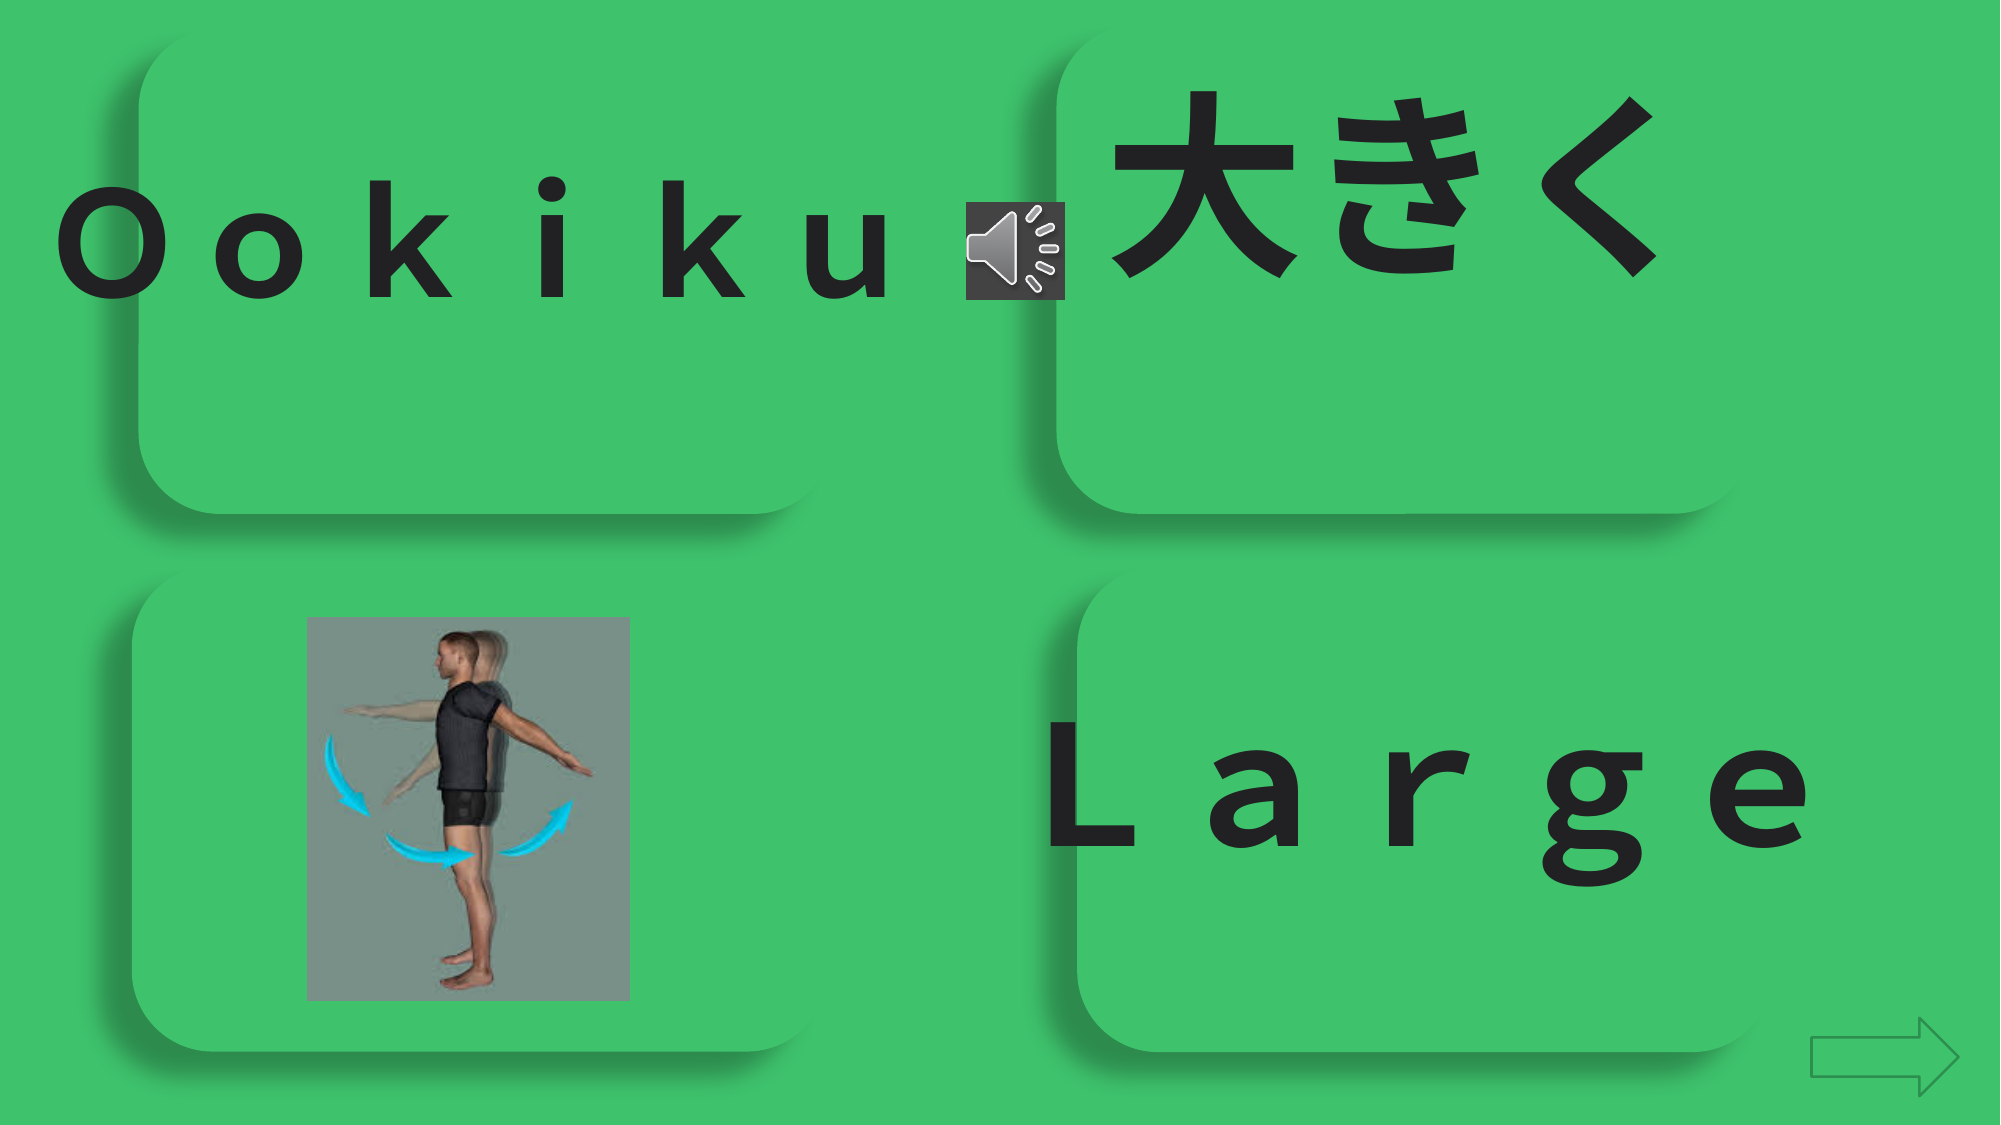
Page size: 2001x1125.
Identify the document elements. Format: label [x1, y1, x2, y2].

text_box [131, 565, 829, 1052]
picture [307, 617, 630, 1001]
text_box [1076, 566, 1774, 1053]
picture [965, 201, 1066, 302]
text_box [1810, 1016, 1960, 1098]
text_box [1056, 24, 1756, 514]
text_box [138, 28, 835, 515]
